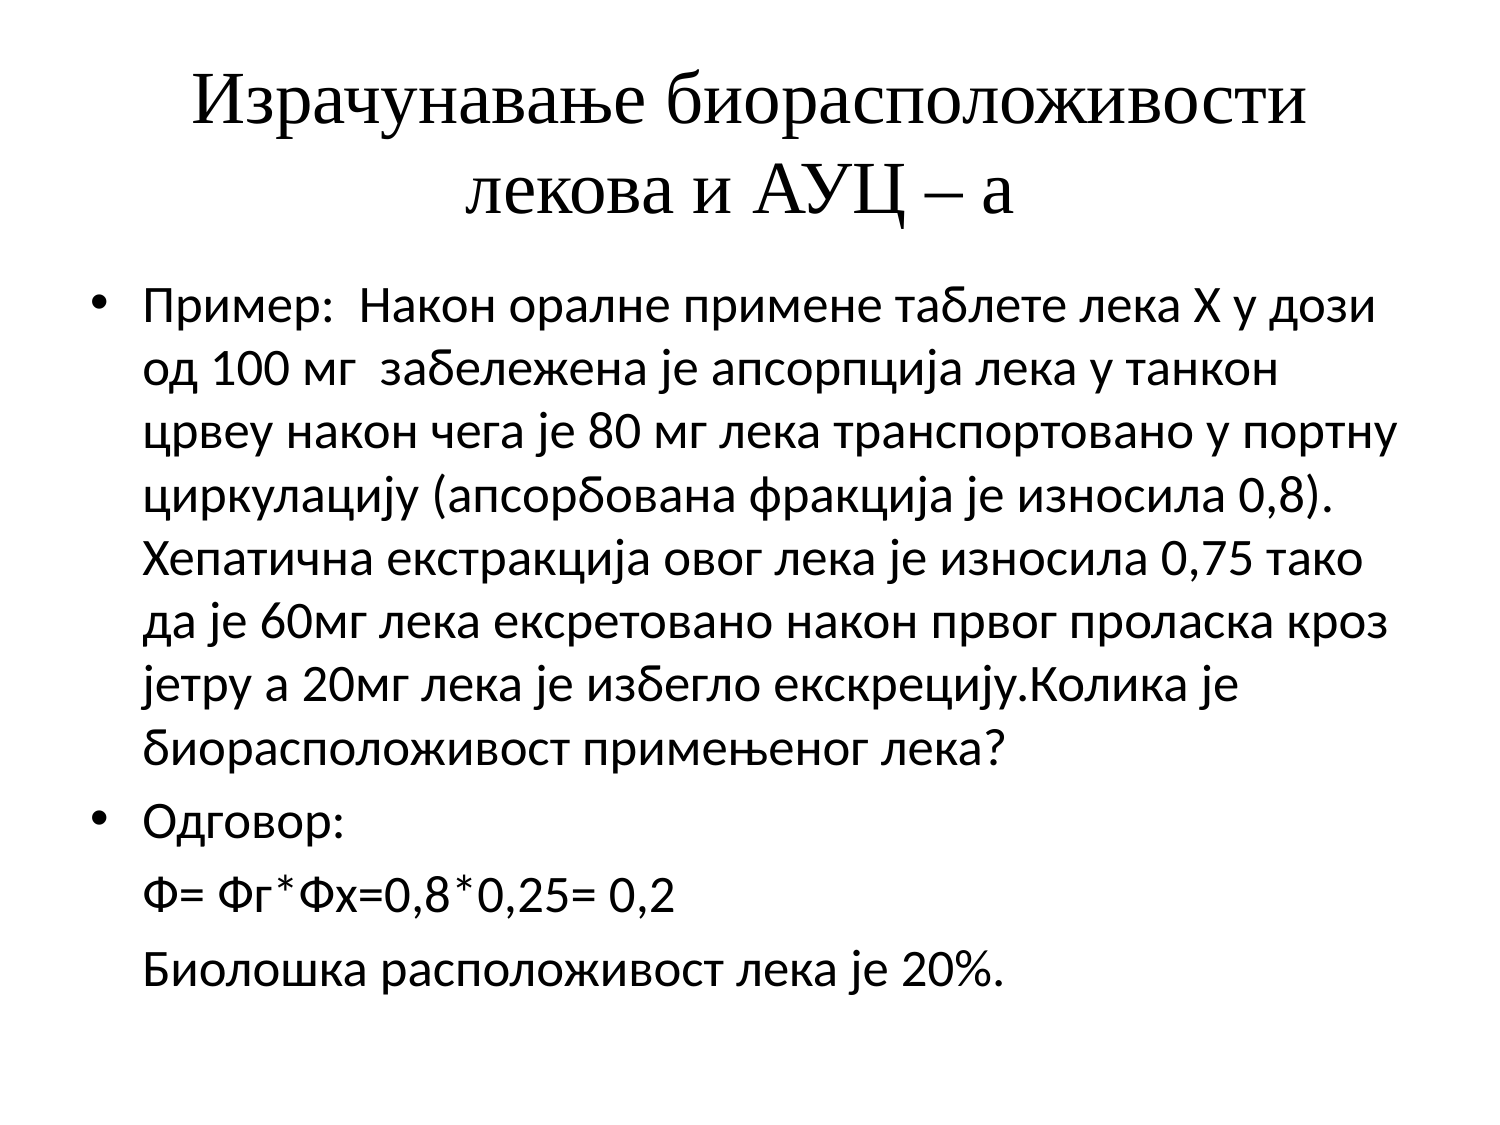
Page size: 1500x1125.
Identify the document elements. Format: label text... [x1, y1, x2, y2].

title Израчунавање биорасположивости лекова и АУЦ – а [75, 45, 1425, 233]
list Пример: Након оралне примене таблете лека Х у дози од 100 мг забележена је апсорпција лека у танкон црвеу након чега је 80 мг лека транспортовано у портну циркулацију (апсорбована фракција је износила 0,8). Хепатична екстракција овог лека је износила 0,75 тако да је 60мг лека ексретовано након првог проласка кроз јетру а 20мг лека је избегло екскрецију.Колика је биорасположивост примењеног лека? Одговор: Ф= Фг*Фх=0,8*0,25= 0,2 Биолошка расположивост лека је 20%. [75, 262, 1418, 1067]
